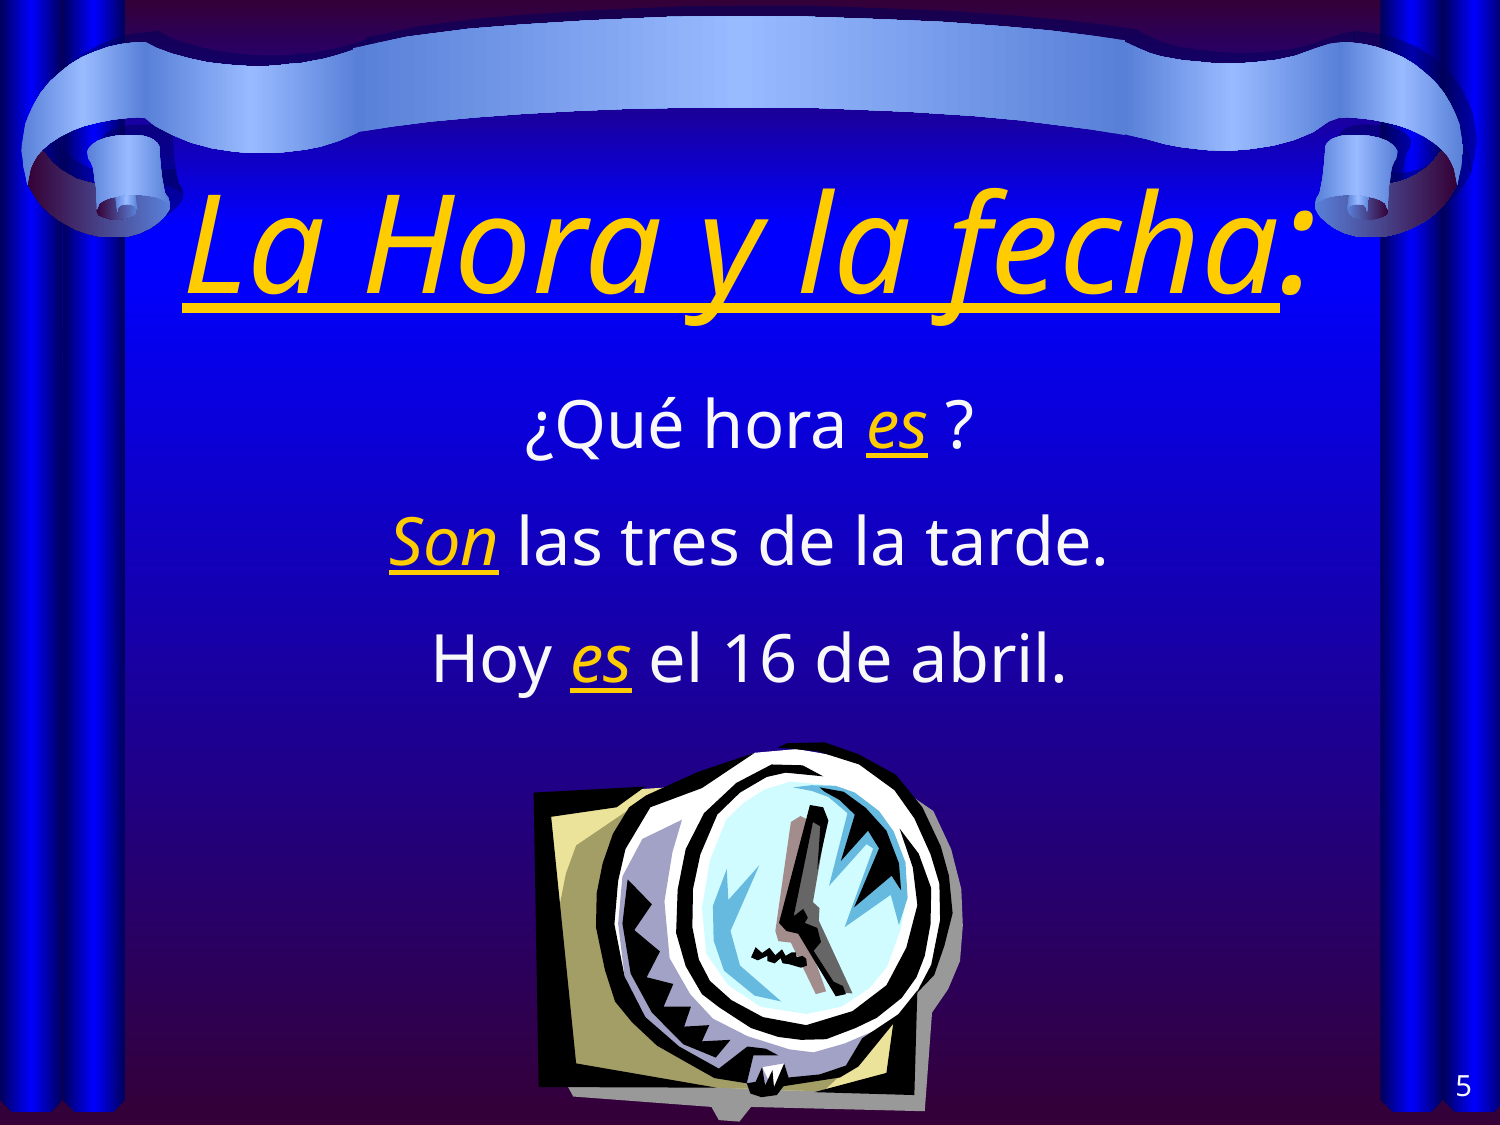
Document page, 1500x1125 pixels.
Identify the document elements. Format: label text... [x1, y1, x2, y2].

list ¿Qué hora es ? Son las tres de la tarde. Hoy es el 16 de abril. [112, 350, 1388, 738]
picture [533, 740, 967, 1125]
slide_number 5 [1187, 1050, 1500, 1125]
title La Hora y la fecha: [112, 112, 1388, 300]
